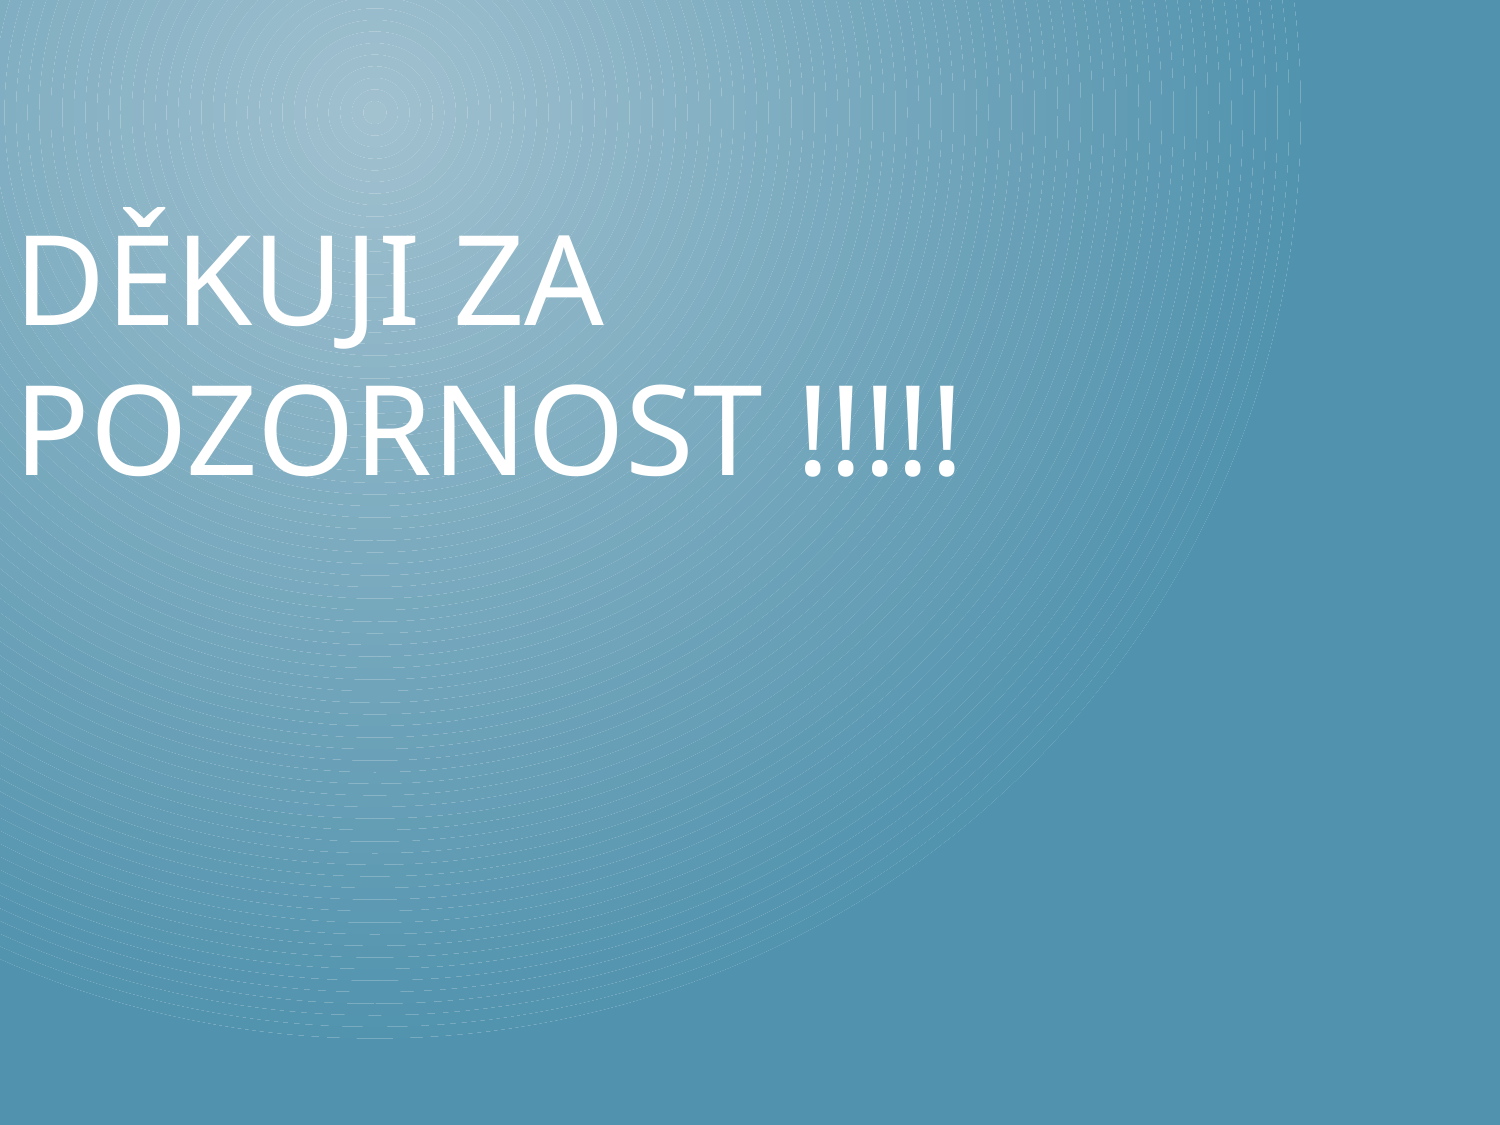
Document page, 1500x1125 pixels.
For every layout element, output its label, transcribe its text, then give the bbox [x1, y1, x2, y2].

text_box DĚKUJI ZA POZORNOST !!!!! [0, 193, 1459, 508]
